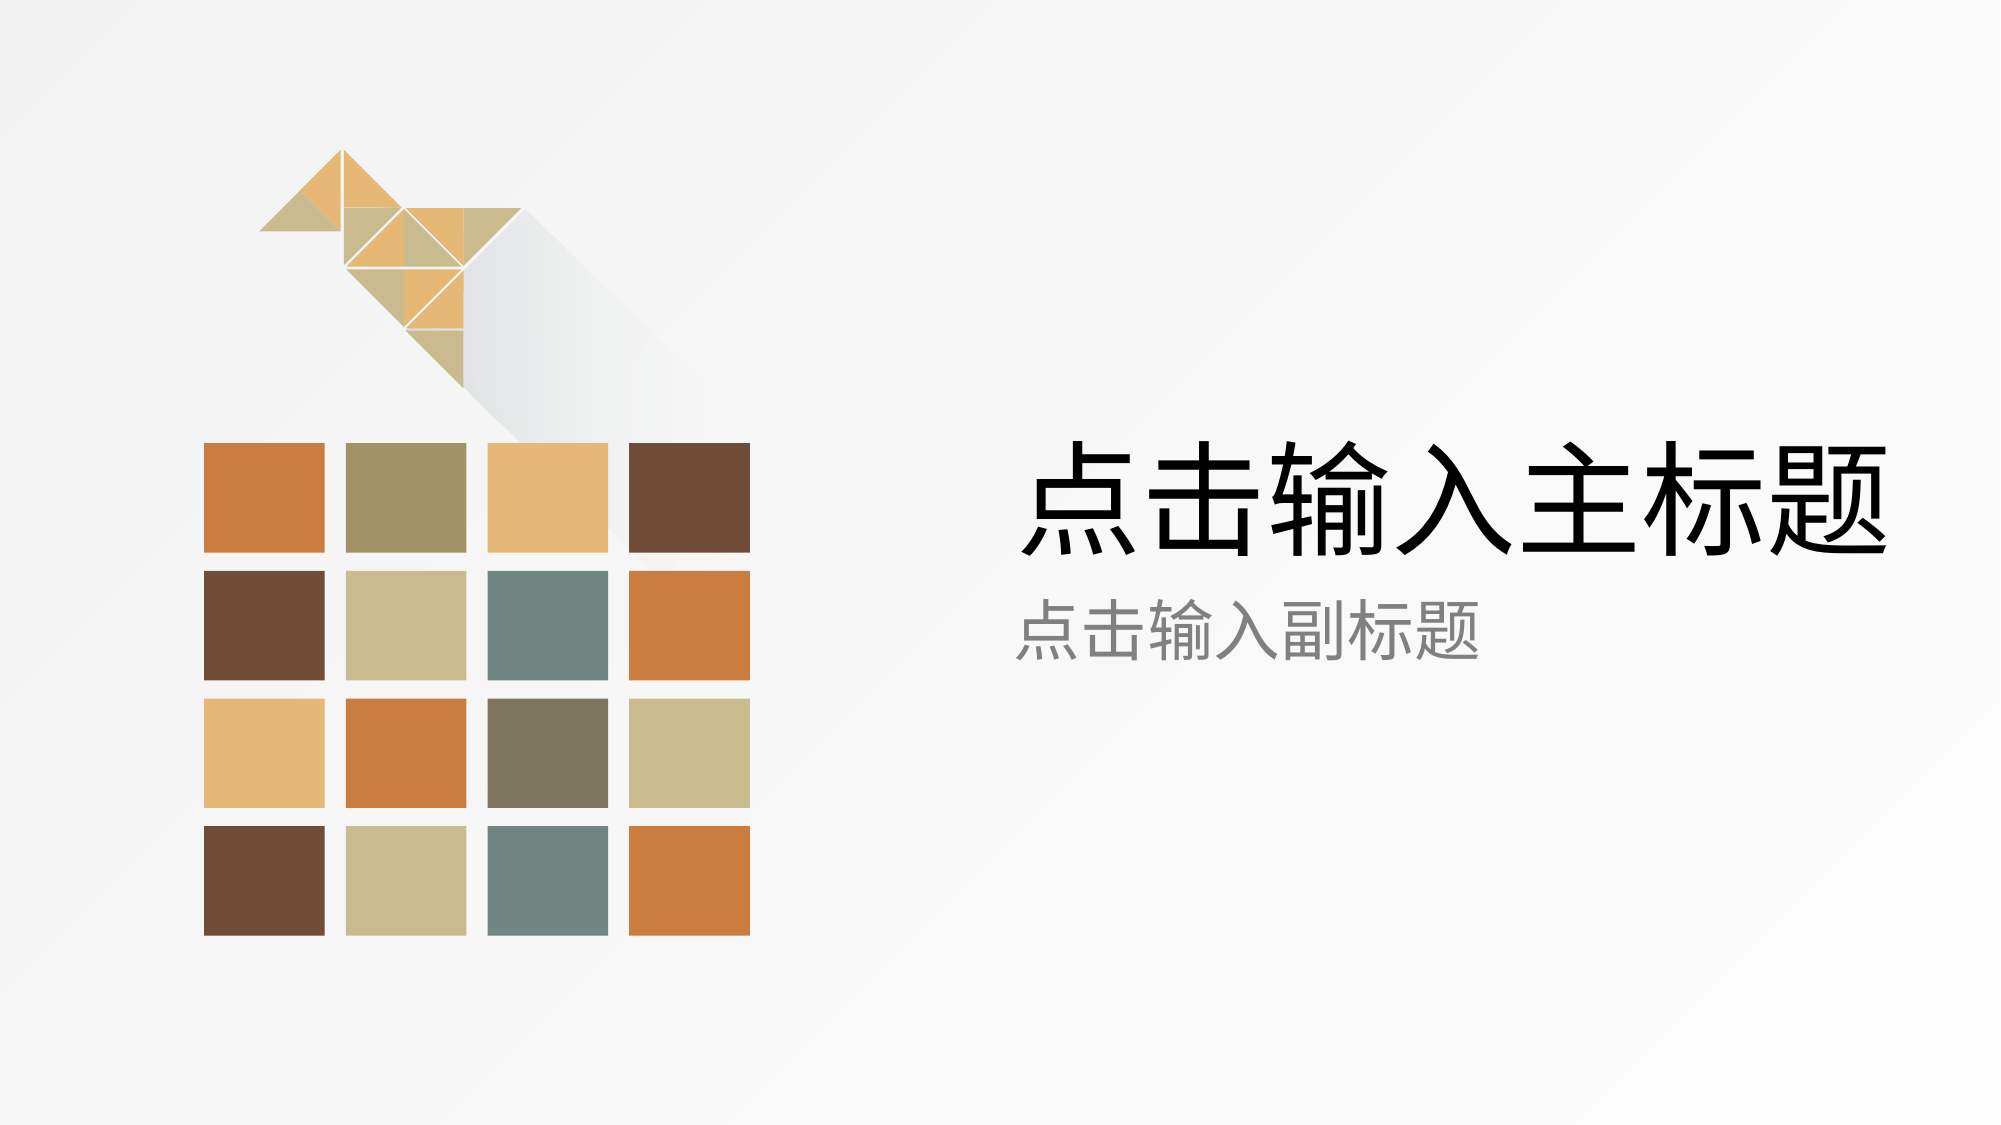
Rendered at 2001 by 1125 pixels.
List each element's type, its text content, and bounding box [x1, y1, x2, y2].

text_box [259, 149, 771, 479]
text_box 点击输入主标题 [1001, 414, 1907, 580]
text_box 点击输入副标题 [998, 581, 1496, 676]
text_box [204, 443, 750, 936]
